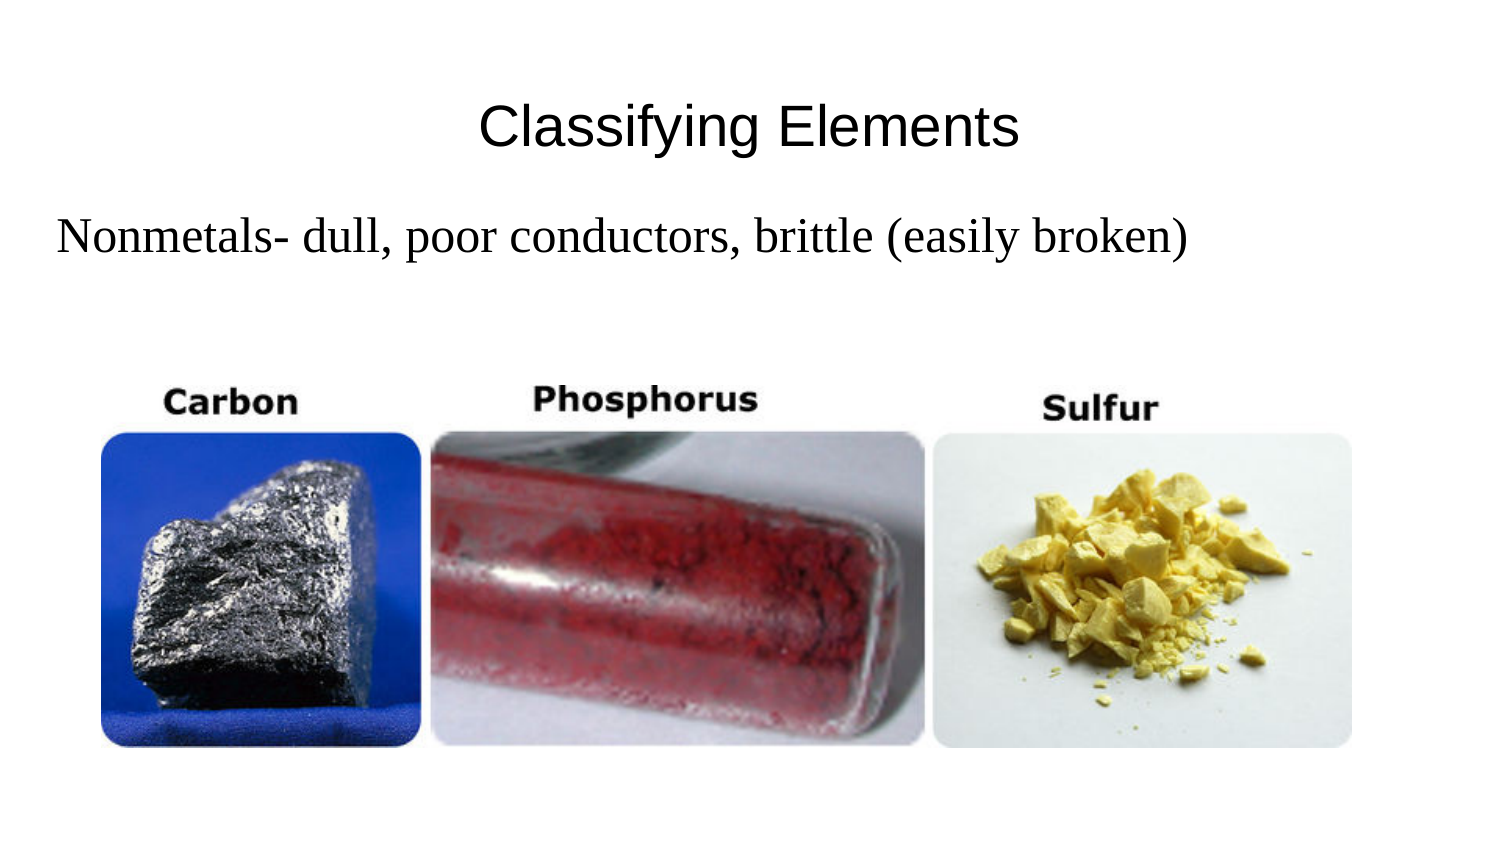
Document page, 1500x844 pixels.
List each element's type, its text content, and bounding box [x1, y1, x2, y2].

picture [101, 385, 1353, 748]
title Classifying Elements [51, 72, 1449, 167]
list Nonmetals- dull, poor conductors, brittle (easily broken) [41, 187, 1439, 748]
